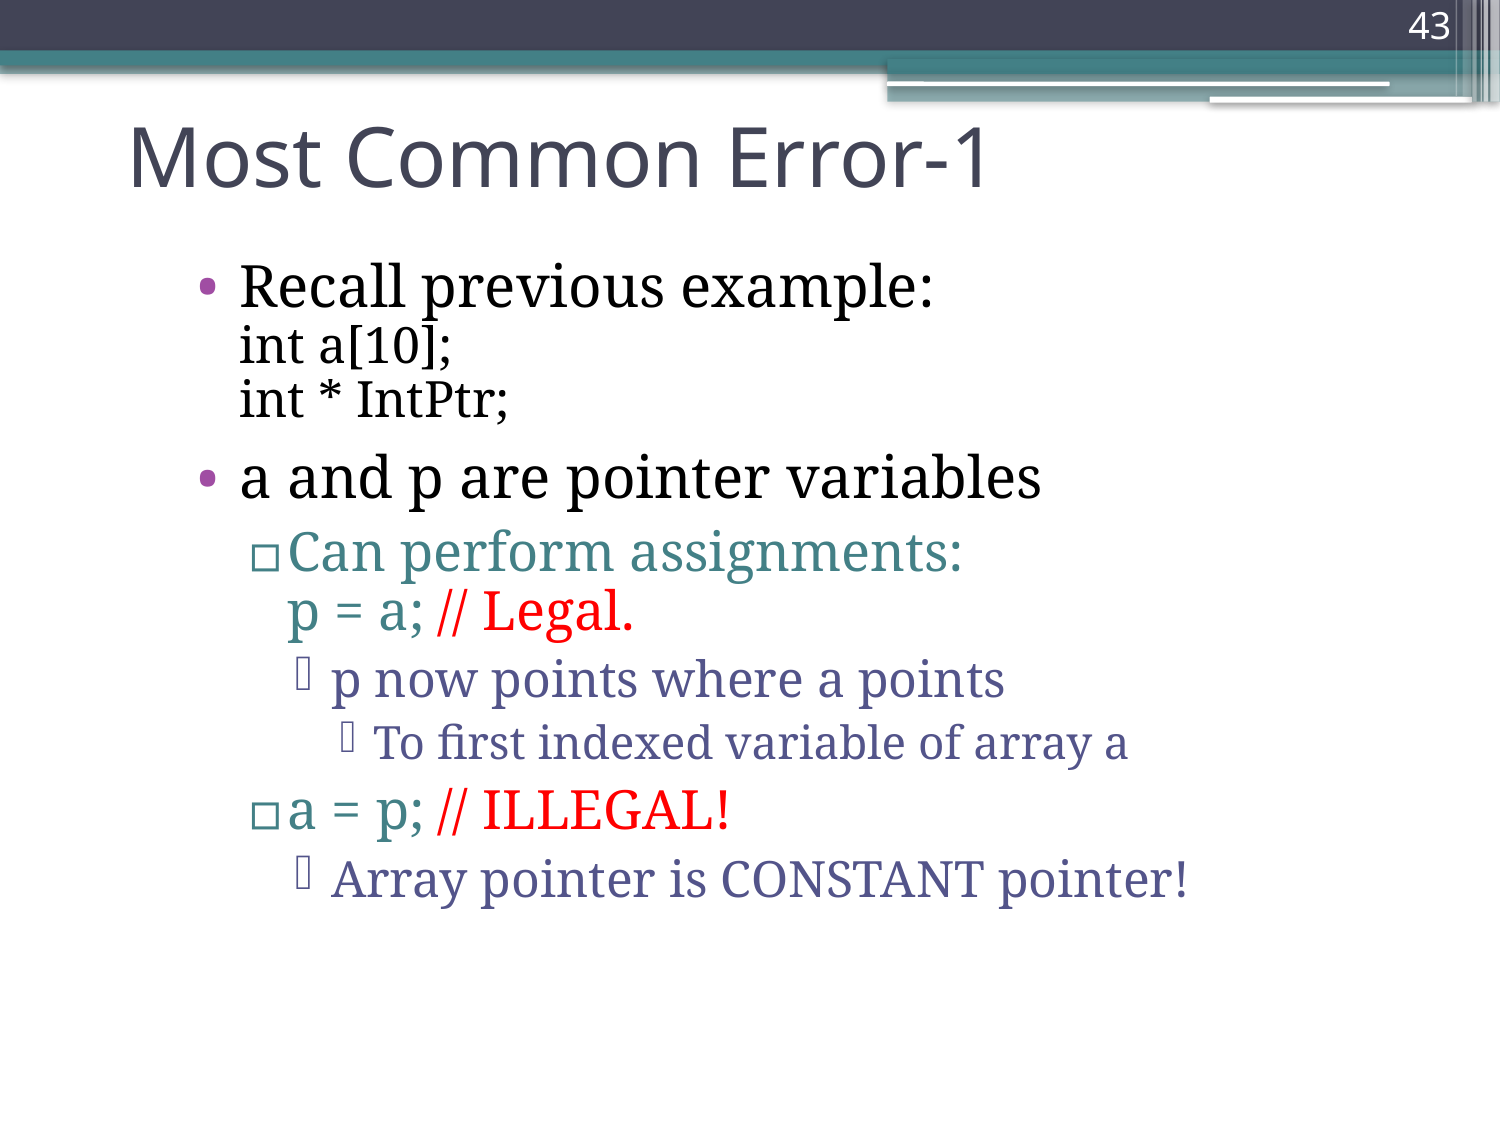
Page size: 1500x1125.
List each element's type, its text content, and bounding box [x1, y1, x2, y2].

slide_number 43 [1341, 0, 1466, 61]
title Most Common Error-1 [112, 66, 1463, 242]
list Recall previous example: int a[10]; int * IntPtr; a and p are pointer variables Can perform assignments: p = a; // Legal. p now points where a points To first indexed variable of array a a = p; // ILLEGAL! Array pointer is CONSTANT pointer! [164, 249, 1447, 1019]
